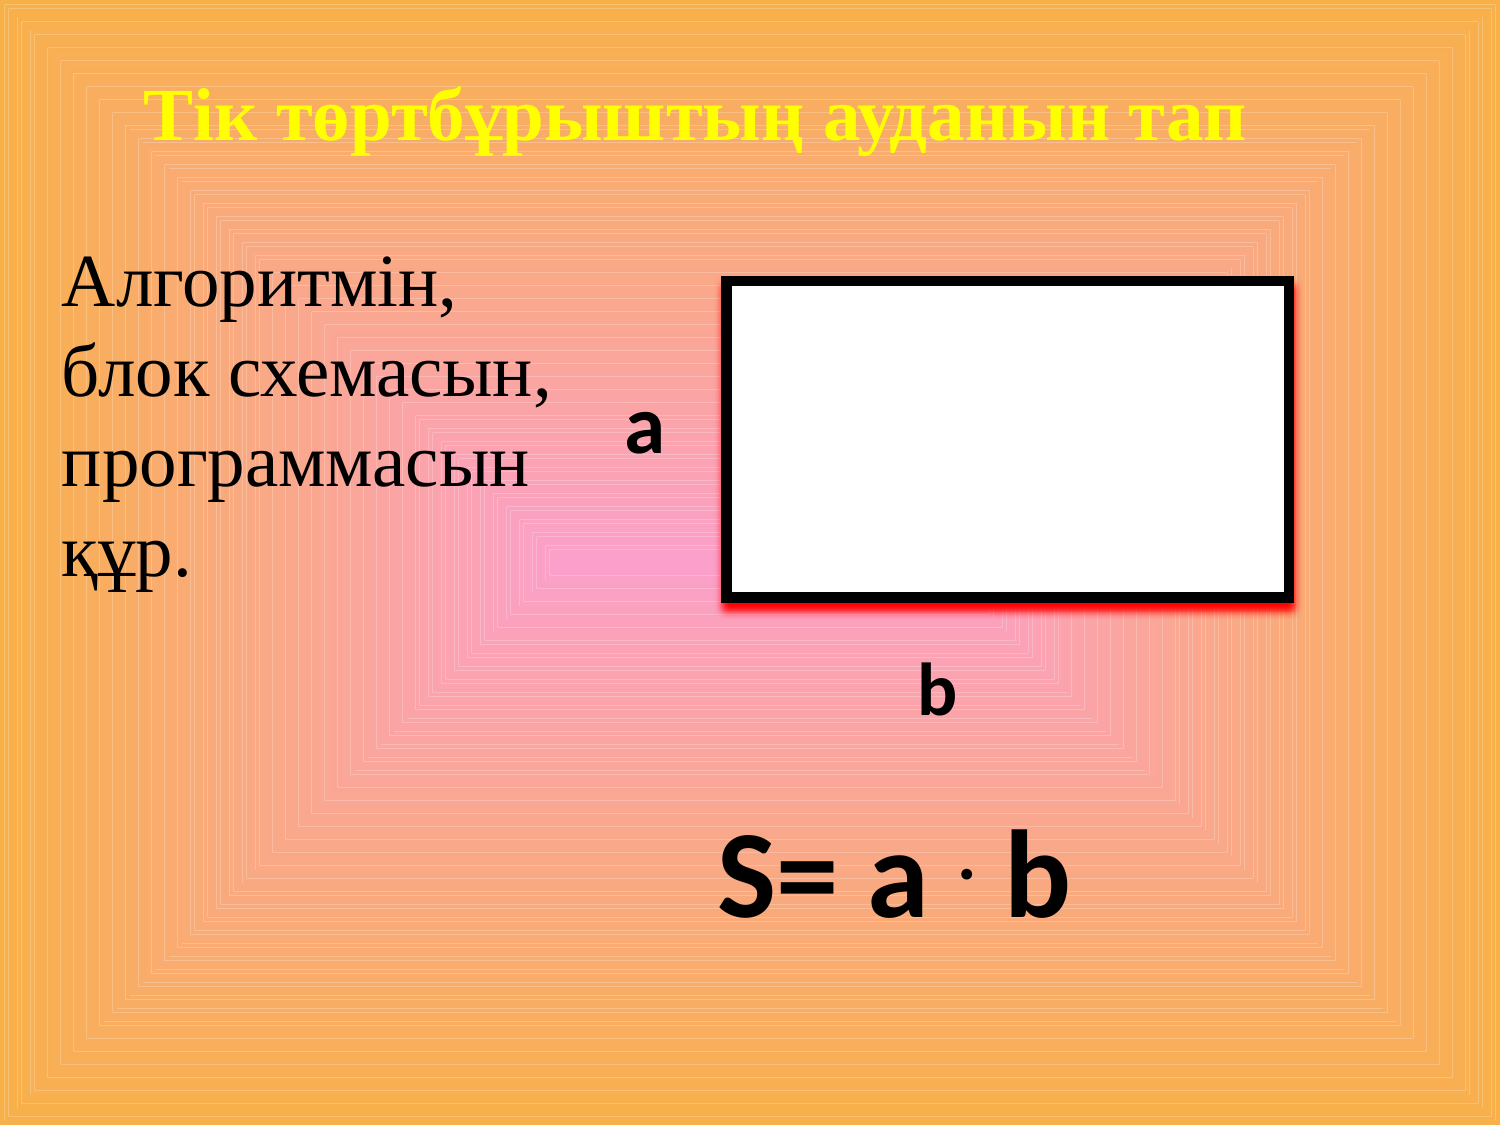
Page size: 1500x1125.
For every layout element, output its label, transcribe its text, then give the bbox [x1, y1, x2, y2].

text_box a [609, 363, 809, 478]
text_box [726, 281, 1289, 598]
text_box b [902, 632, 973, 738]
text_box S= a . b [703, 785, 1149, 950]
text_box Алгоритмін, блок схемасын, программасын құр. [46, 224, 575, 600]
text_box Тік төртбұрыштың ауданын тап [128, 58, 1348, 164]
